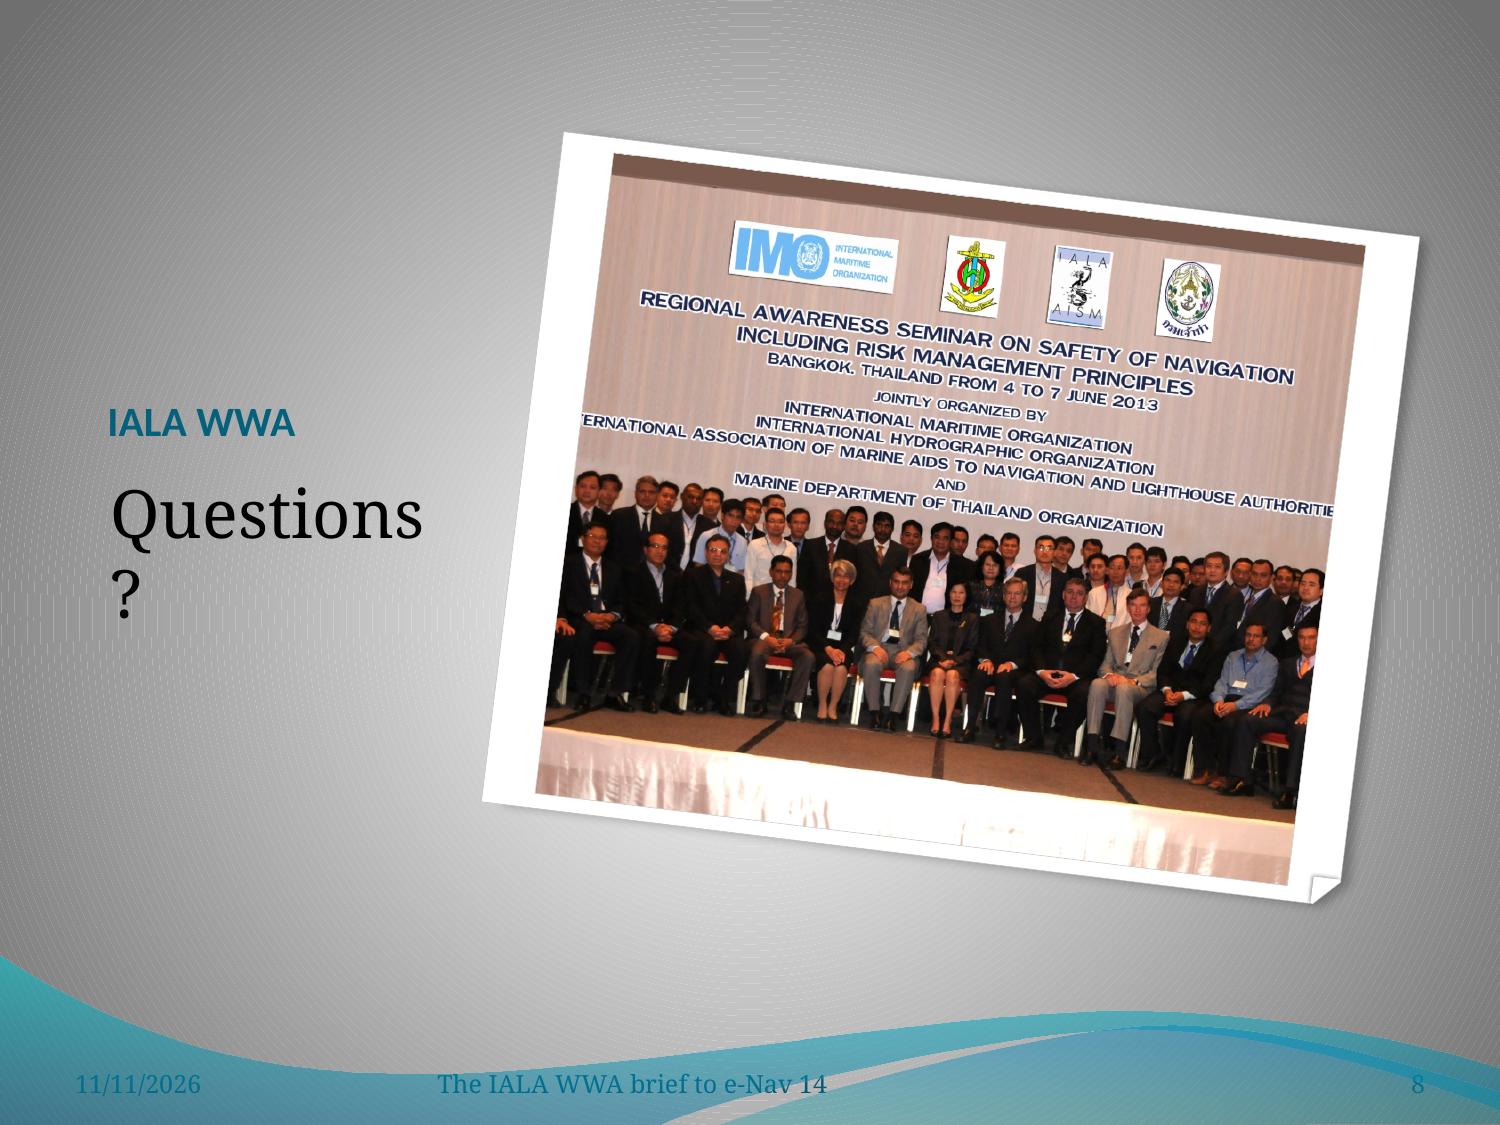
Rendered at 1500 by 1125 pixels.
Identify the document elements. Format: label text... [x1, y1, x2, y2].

list Questions? [99, 464, 463, 822]
title IALA WWA [99, 193, 463, 453]
picture [536, 552, 566, 796]
picture [1023, 852, 1291, 885]
footer The IALA WWA brief to e-Nav 14 [437, 1042, 988, 1103]
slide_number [75, 1042, 425, 1103]
slide_number 8 [1325, 1042, 1425, 1103]
picture [571, 154, 1330, 842]
picture [1333, 242, 1365, 503]
